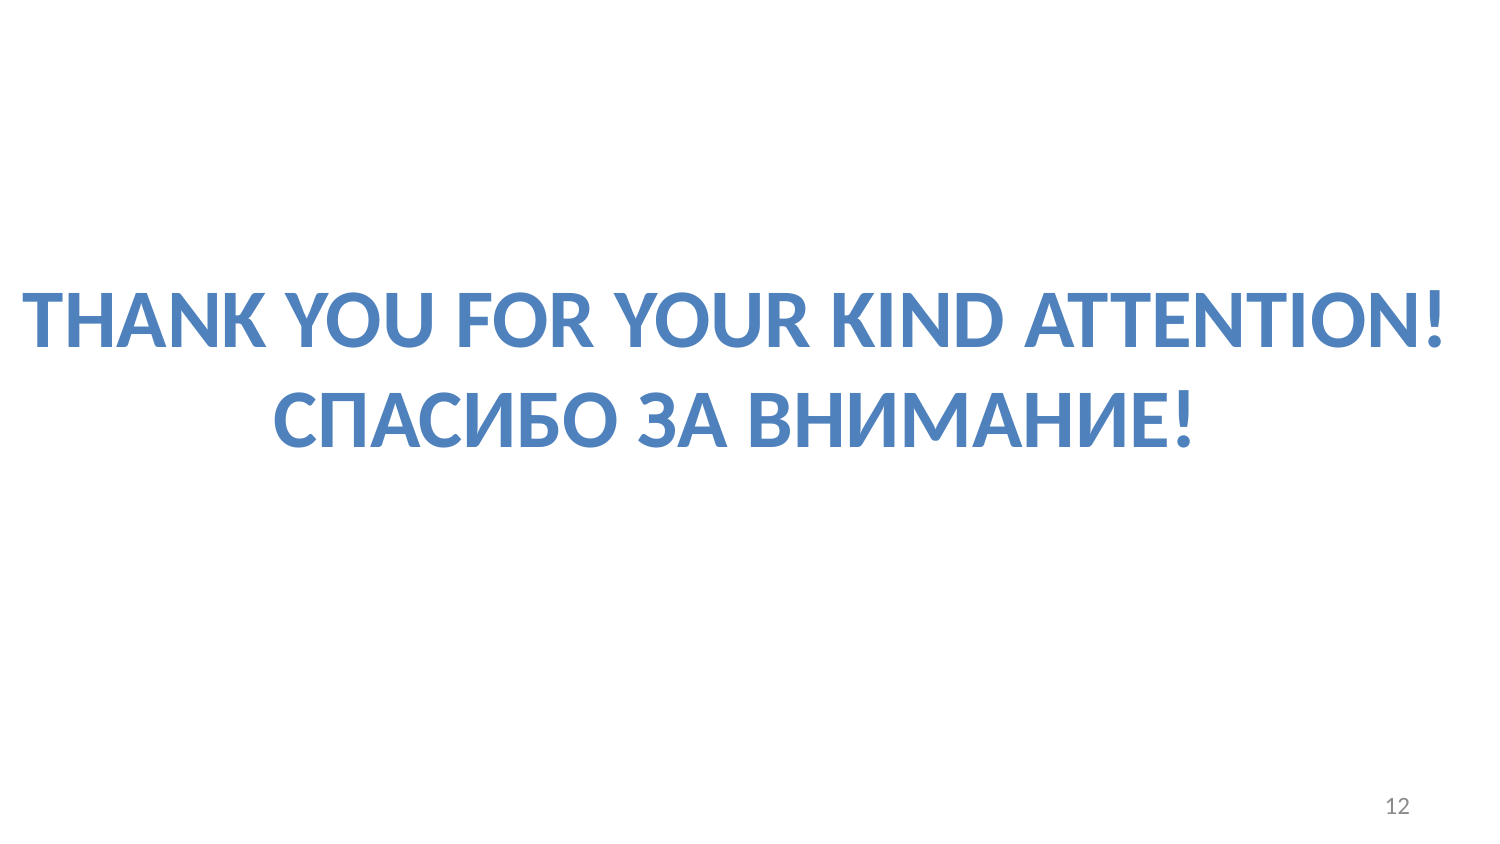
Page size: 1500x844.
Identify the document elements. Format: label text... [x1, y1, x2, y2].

slide_number 12 [1074, 782, 1425, 827]
text_box Thank you for your kind attention! Спасибо за внимание! [7, 256, 1464, 472]
